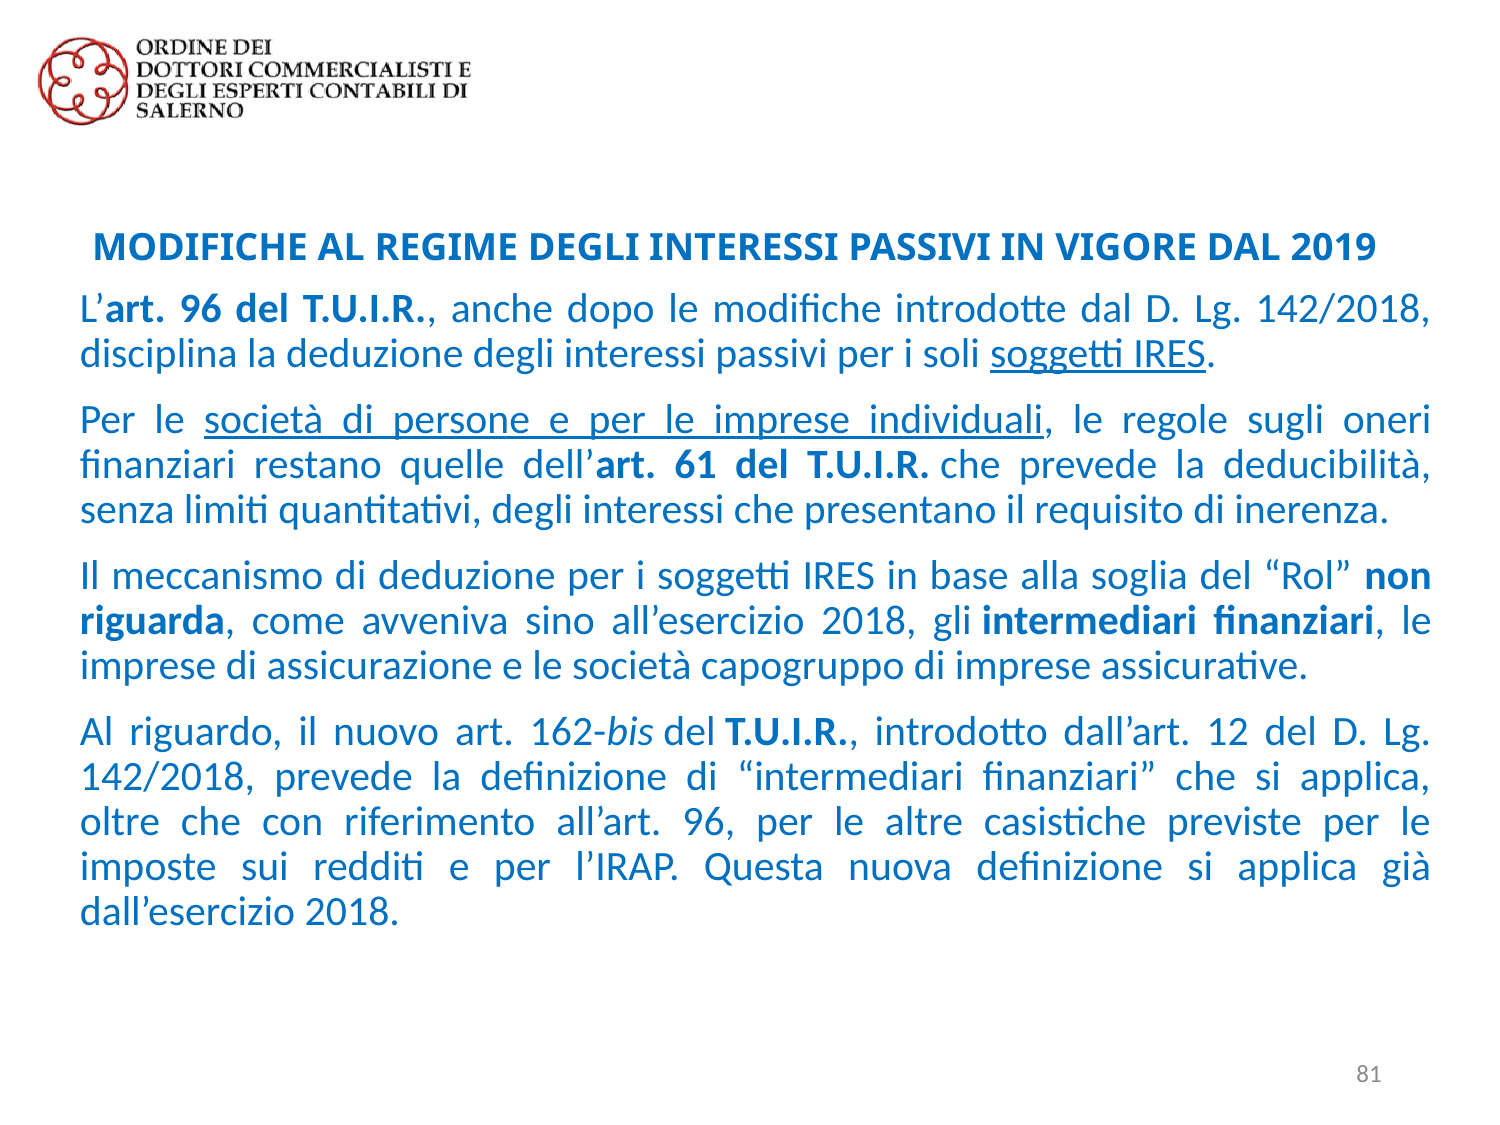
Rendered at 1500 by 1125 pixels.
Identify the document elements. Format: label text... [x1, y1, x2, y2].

picture [29, 29, 479, 127]
title MODIFICHE AL REGIME DEGLI INTERESSI PASSIVI IN VIGORE DAL 2019 [58, 184, 1412, 277]
slide_number 81 [1059, 1042, 1397, 1103]
subtitle L’art. 96 del T.U.I.R., anche dopo le modifiche introdotte dal D. Lg. 142/2018, disciplina la deduzione degli interessi passivi per i soli soggetti IRES. Per le società di persone e per le imprese individuali, le regole sugli oneri finanziari restano quelle dell’art. 61 del T.U.I.R. che prevede la deducibilità, senza limiti quantitativi, degli interessi che presentano il requisito di inerenza. Il meccanismo di deduzione per i soggetti IRES in base alla soglia del “Rol” non riguarda, come avveniva sino all’esercizio 2018, gli intermediari finanziari, le imprese di assicurazione e le società capogruppo di imprese assicurative. Al riguardo, il nuovo art. 162-bis del T.U.I.R., introdotto dall’art. 12 del D. Lg. 142/2018, prevede la definizione di “intermediari finanziari” che si applica, oltre che con riferimento all’art. 96, per le altre casistiche previste per le imposte sui redditi e per l’IRAP. Questa nuova definizione si applica già dall’esercizio 2018. [64, 278, 1447, 1059]
